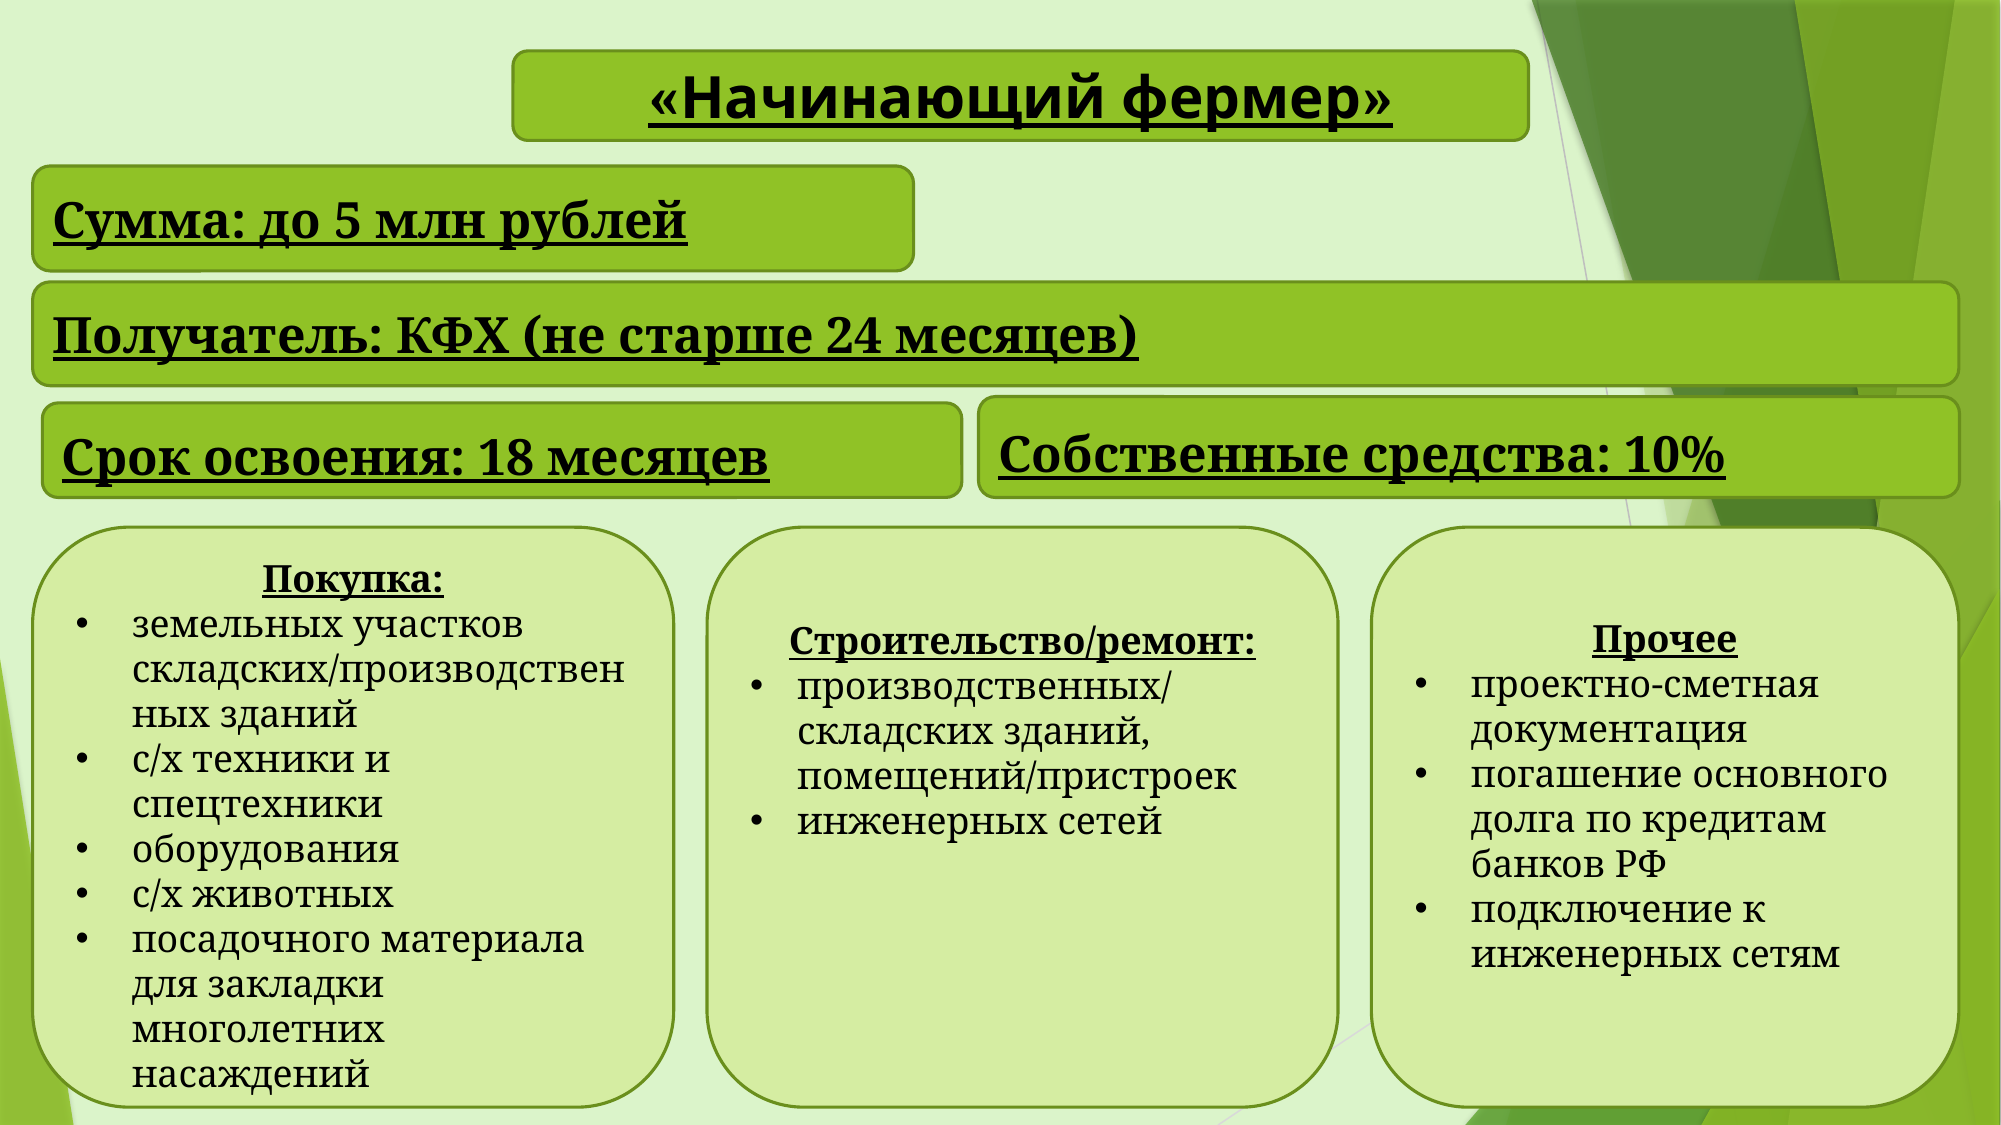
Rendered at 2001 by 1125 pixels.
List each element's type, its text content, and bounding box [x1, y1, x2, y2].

text_box Сумма: до 5 млн рублей [31, 164, 916, 273]
text_box Прочее проектно-сметная документация погашение основного долга по кредитам банков РФ подключение к инженерных сетям [1369, 525, 1961, 1109]
text_box Срок освоения: 18 месяцев [40, 401, 964, 500]
text_box Покупка: земельных участков складских/производственных зданий с/х техники и спецтехники оборудования с/х животных посадочного материала для закладки многолетних насаждений [30, 525, 676, 1109]
text_box Получатель: КФХ (не старше 24 месяцев) [31, 280, 1961, 388]
text_box «Начинающий фермер» [511, 49, 1531, 142]
text_box Собственные средства: 10% [976, 394, 1962, 500]
text_box Строительство/ремонт: производственных/складских зданий, помещений/пристроек инженерных сетей [705, 525, 1340, 1109]
